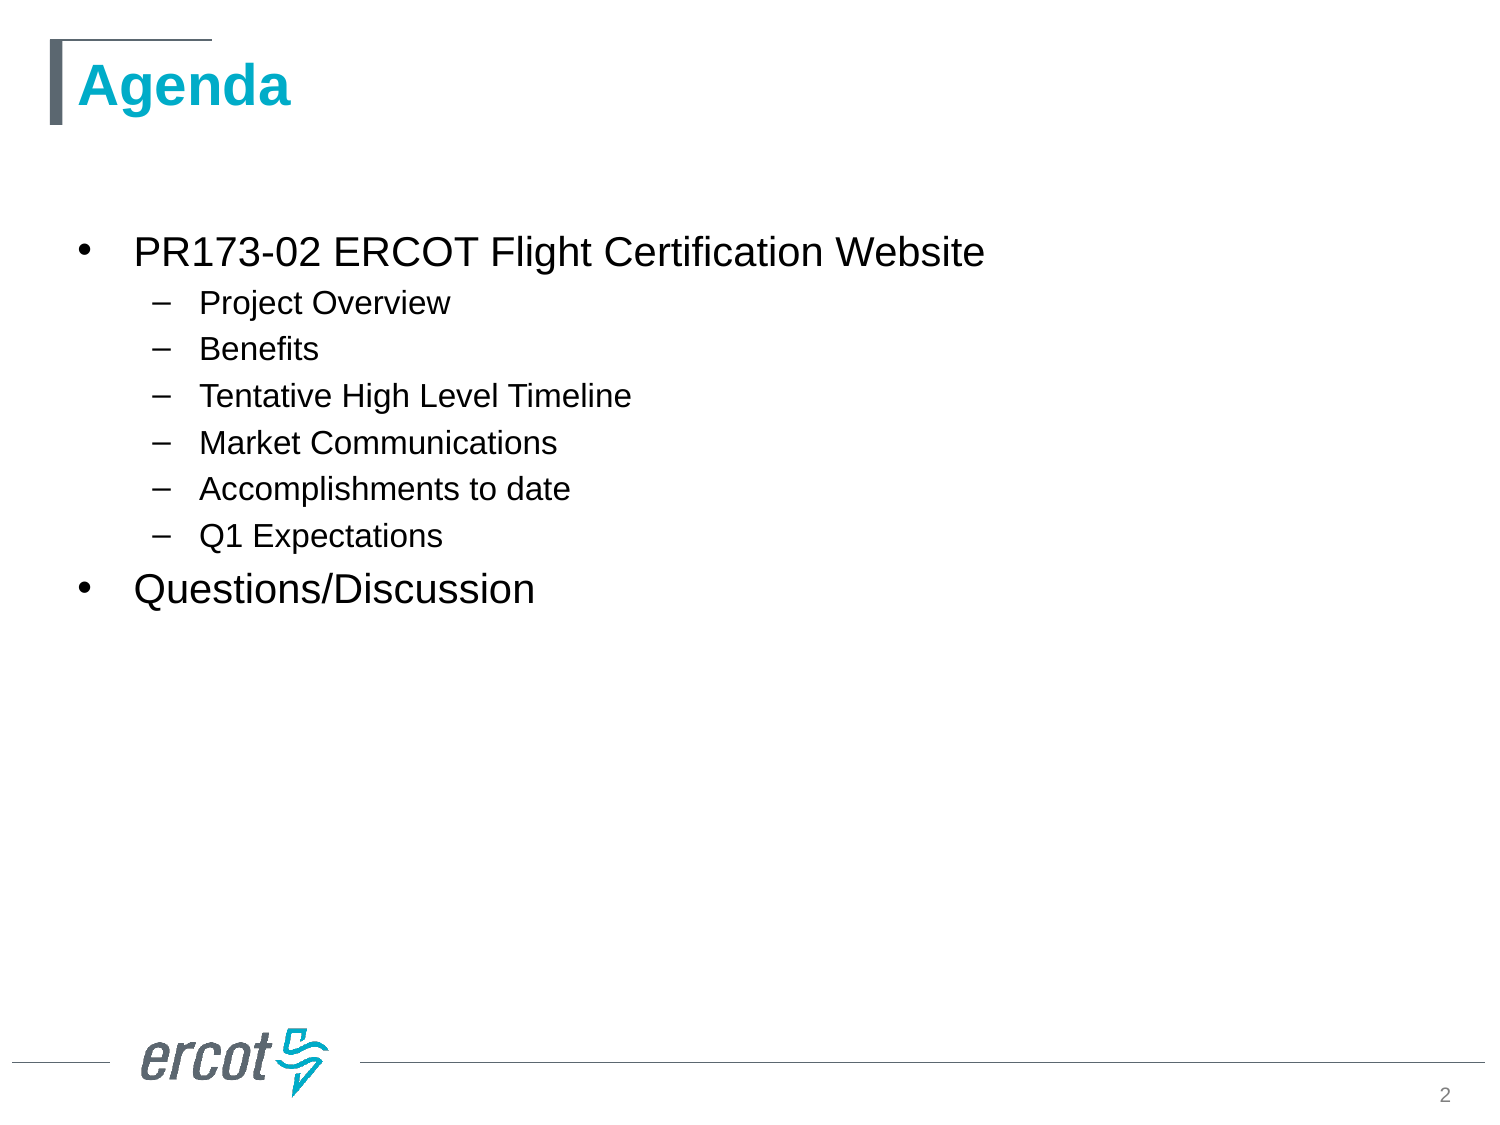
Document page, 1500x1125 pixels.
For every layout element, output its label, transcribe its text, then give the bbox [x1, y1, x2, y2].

picture [137, 1024, 332, 1100]
title Agenda [62, 39, 1450, 228]
list PR173-02 ERCOT Flight Certification Website Project Overview Benefits Tentative High Level Timeline Market Communications Accomplishments to date Q1 Expectations Questions/Discussion [62, 216, 1300, 888]
